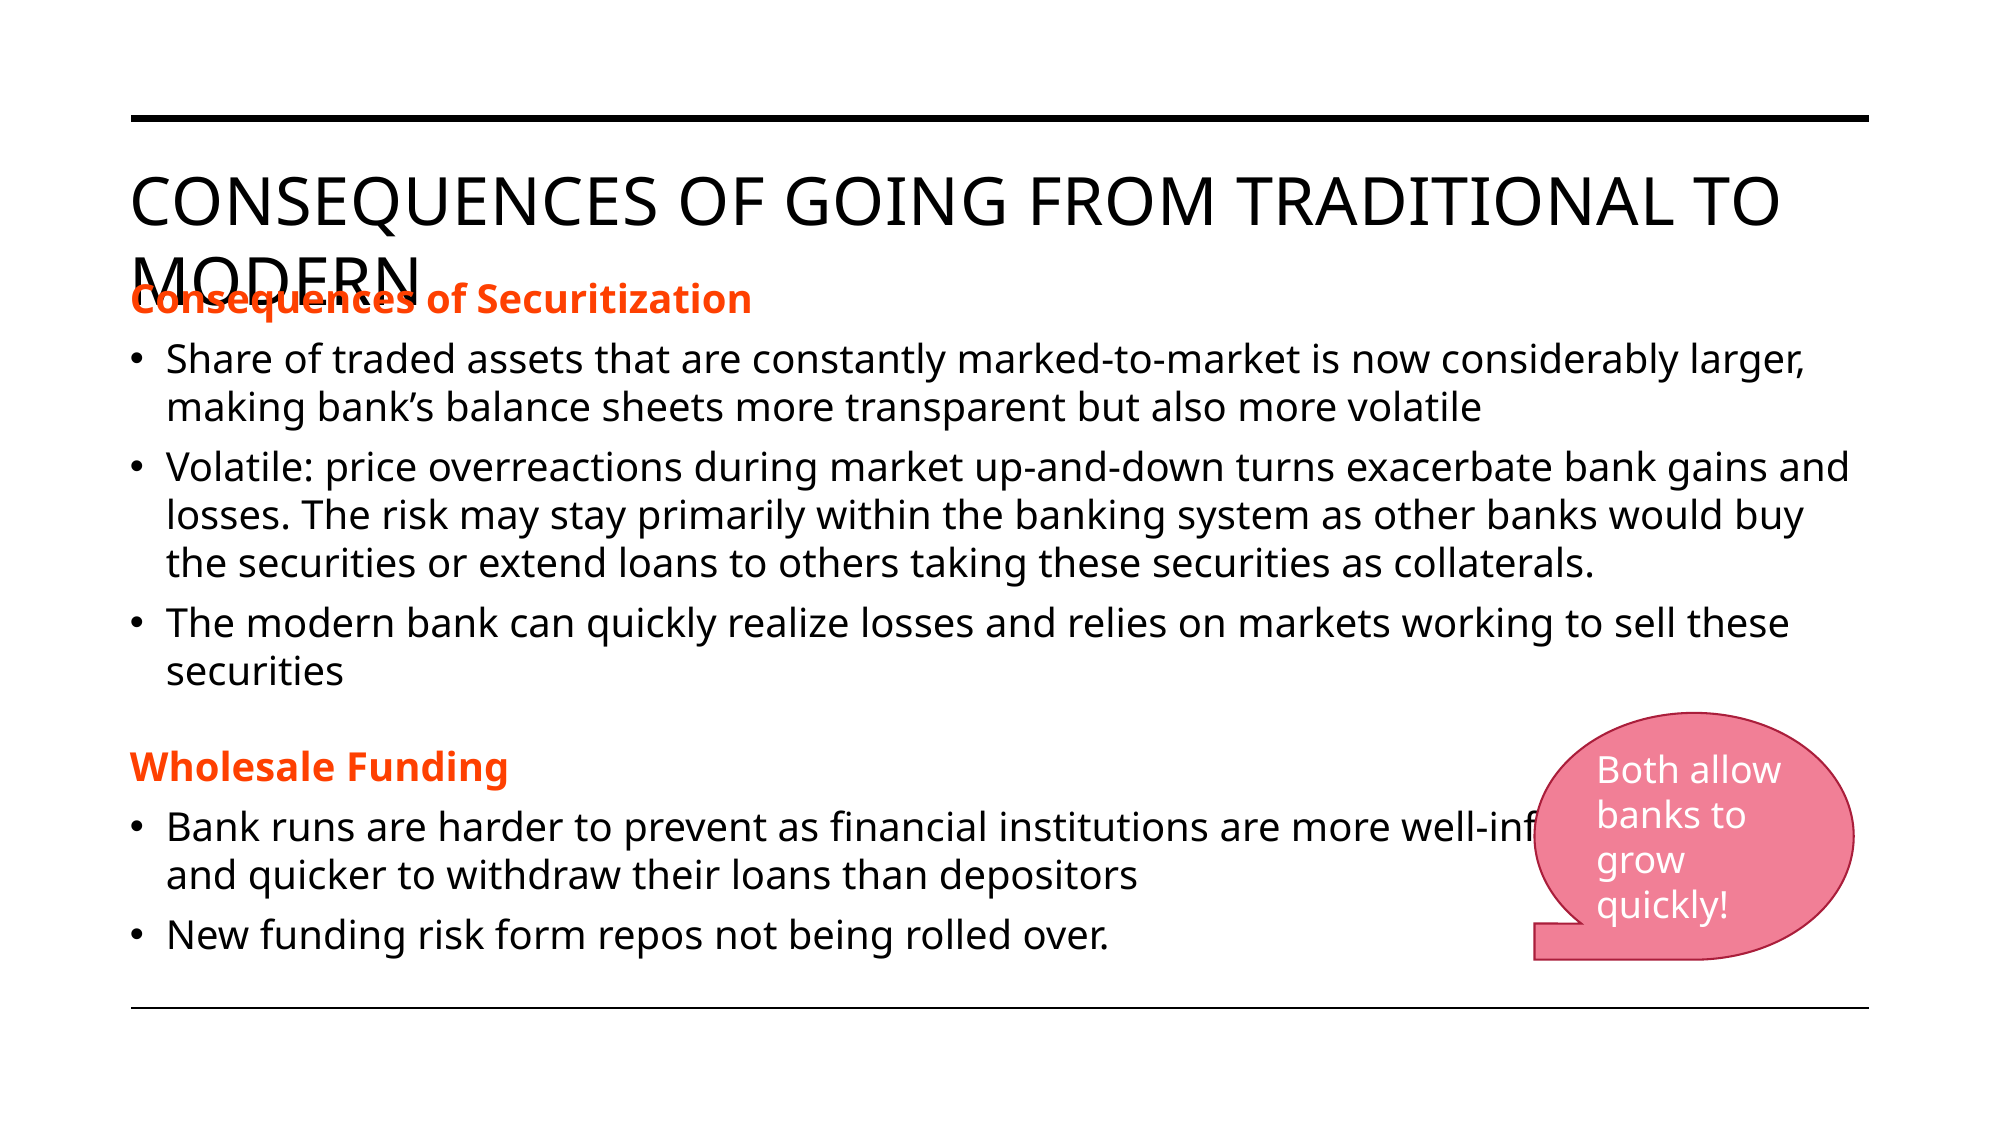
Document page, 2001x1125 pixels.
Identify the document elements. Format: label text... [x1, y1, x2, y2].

text_box Both allow banks to grow quickly! [1533, 711, 1855, 961]
list Consequences of Securitization Share of traded assets that are constantly marked-to-market is now considerably larger, making bank’s balance sheets more transparent but also more volatile Volatile: price overreactions during market up-and-down turns exacerbate bank gains and losses. The risk may stay primarily within the banking system as other banks would buy the securities or extend loans to others taking these securities as collaterals. The modern bank can quickly realize losses and relies on markets working to sell these securities Wholesale Funding Bank runs are harder to prevent as financial institutions are more well-informed and quicker to withdraw their loans than depositors New funding risk form repos not being rolled over. [114, 265, 1869, 973]
title Consequences of going from traditional to modern [114, 151, 1869, 236]
